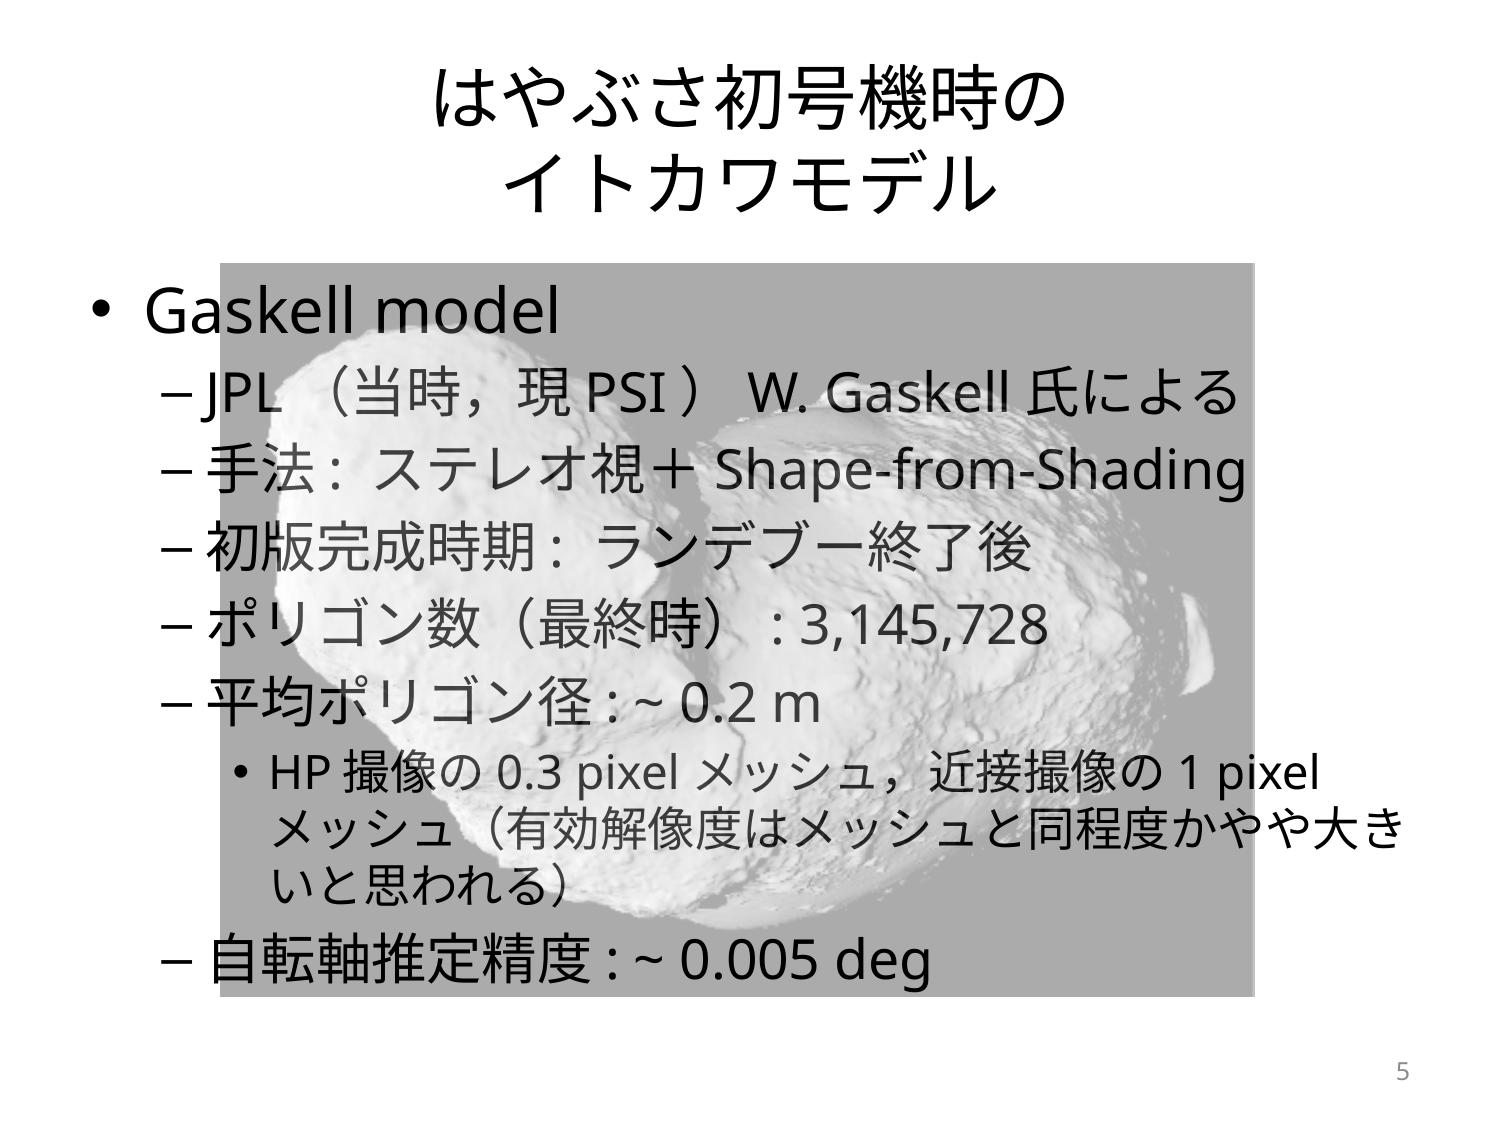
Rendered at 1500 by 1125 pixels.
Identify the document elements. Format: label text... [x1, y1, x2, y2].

list Gaskell model JPL（当時，現PSI）W. Gaskell氏による 手法: ステレオ視＋Shape-from-Shading 初版完成時期: ランデブー終了後 ポリゴン数（最終時）: 3,145,728 平均ポリゴン径: ~ 0.2 m HP撮像の0.3 pixelメッシュ，近接撮像の1 pixelメッシュ（有効解像度はメッシュと同程度かやや大きいと思われる） 自転軸推定精度: ~ 0.005 deg [75, 262, 1425, 1005]
picture [220, 263, 1255, 997]
title はやぶさ初号機時の イトカワモデル [75, 45, 1425, 233]
slide_number 5 [1074, 1042, 1425, 1103]
